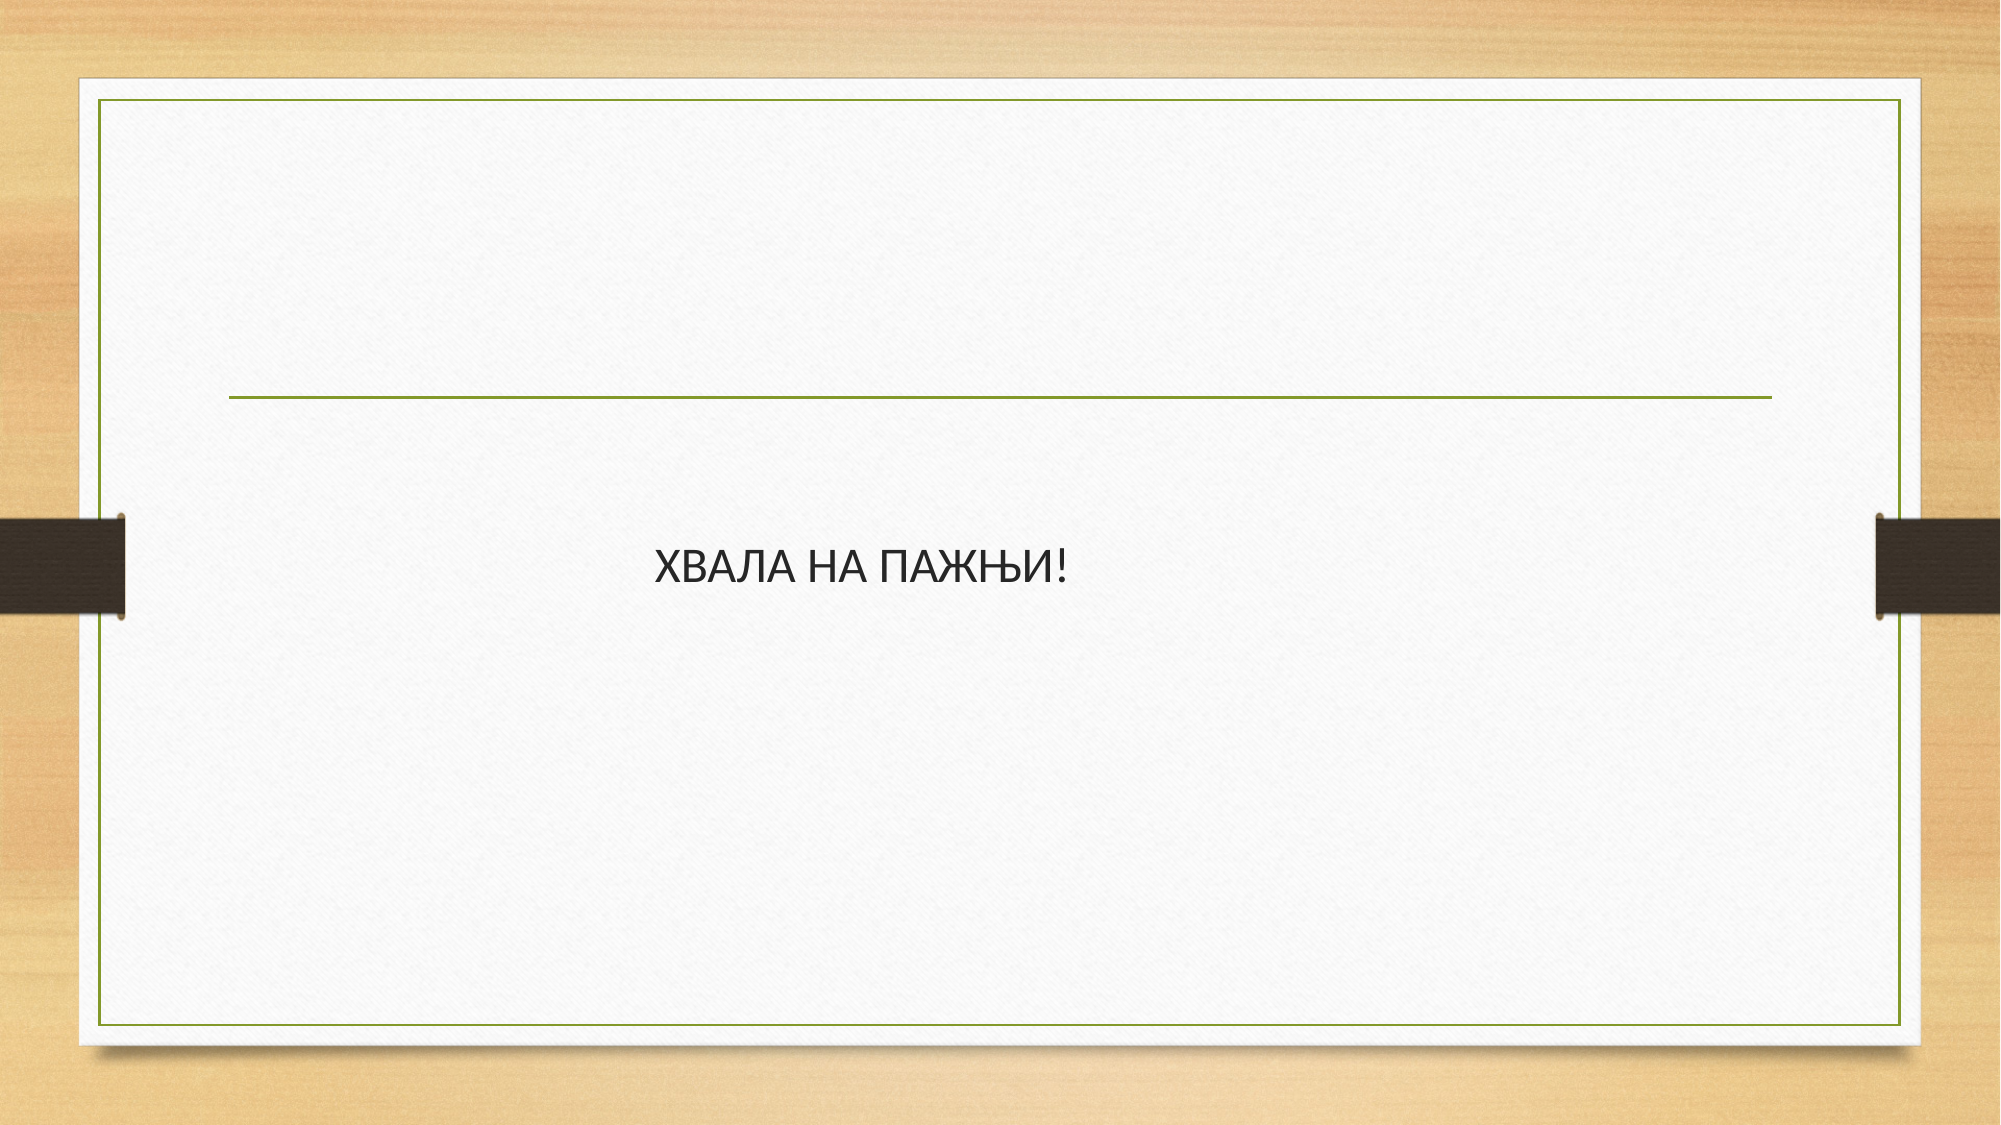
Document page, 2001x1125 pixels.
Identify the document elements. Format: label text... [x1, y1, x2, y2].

picture [0, 0, 2001, 1125]
list ХВАЛА НА ПАЖЊИ! [314, 220, 1665, 963]
